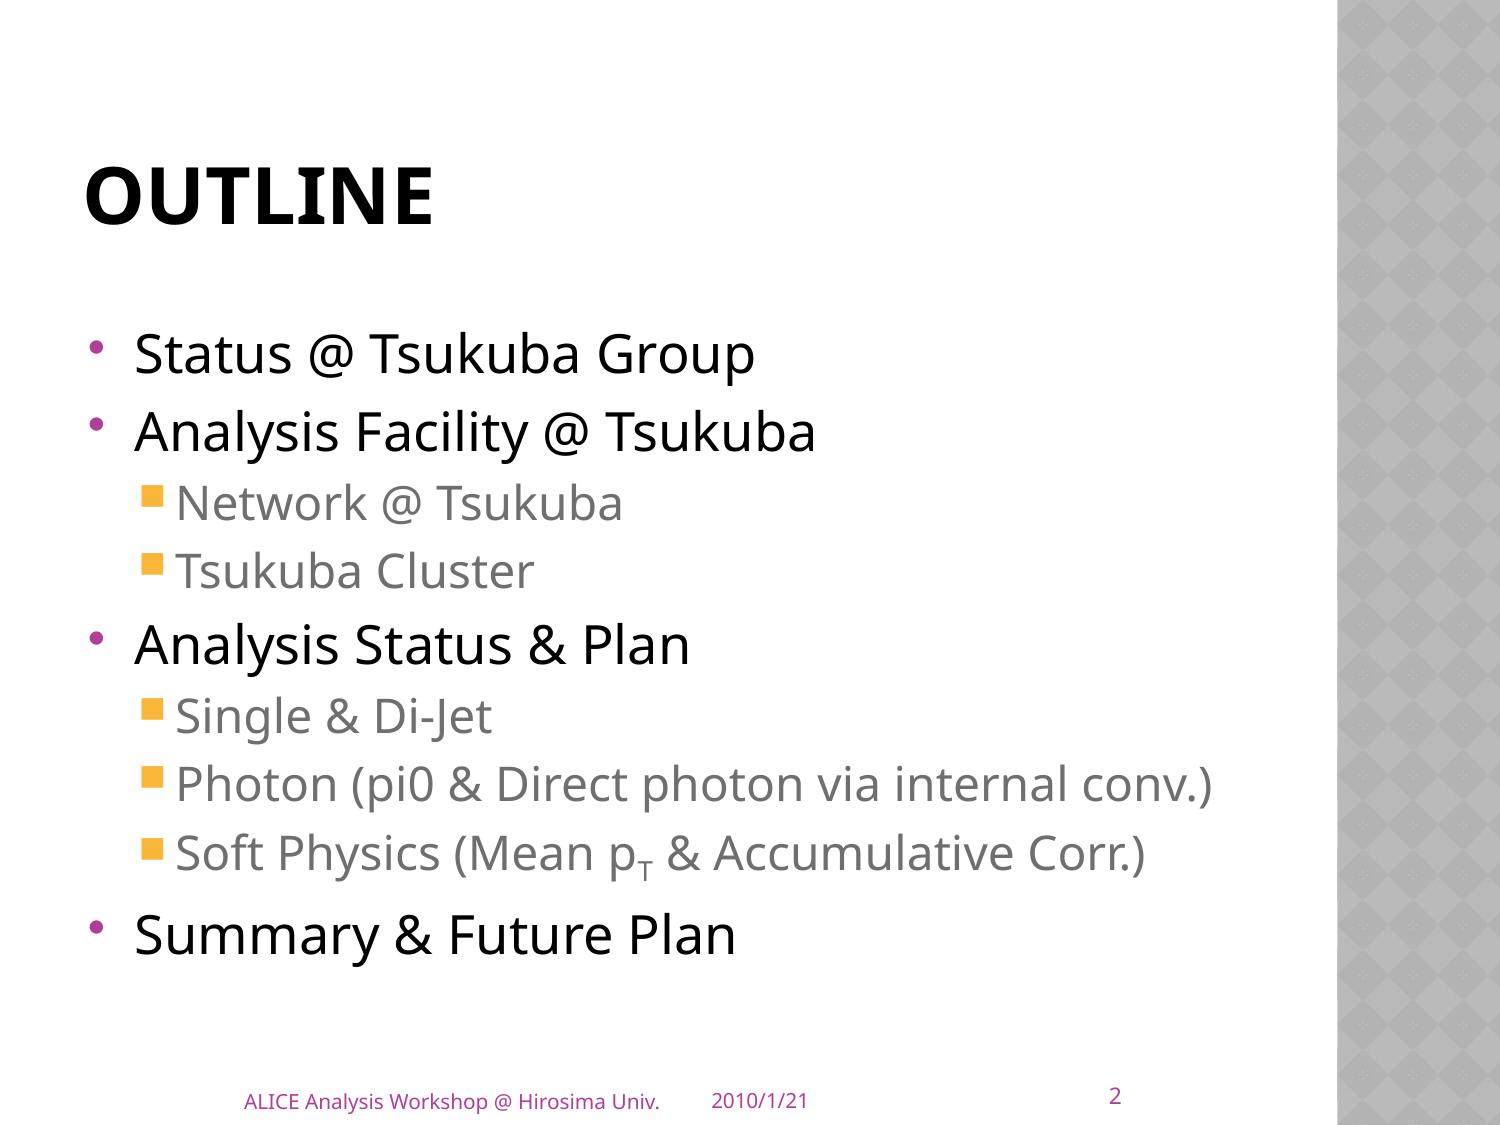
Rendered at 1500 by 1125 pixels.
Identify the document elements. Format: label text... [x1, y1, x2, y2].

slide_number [696, 1075, 1025, 1113]
title Outline [75, 52, 1263, 234]
footer ALICE Analysis Workshop @ Hirosima Univ. [75, 1075, 675, 1114]
slide_number 2 [1025, 1075, 1122, 1113]
list Status @ Tsukuba Group Analysis Facility @ Tsukuba Network @ Tsukuba Tsukuba Cluster Analysis Status & Plan Single & Di-Jet Photon (pi0 & Direct photon via internal conv.) Soft Physics (Mean pT & Accumulative Corr.) Summary & Future Plan [75, 234, 1263, 1059]
